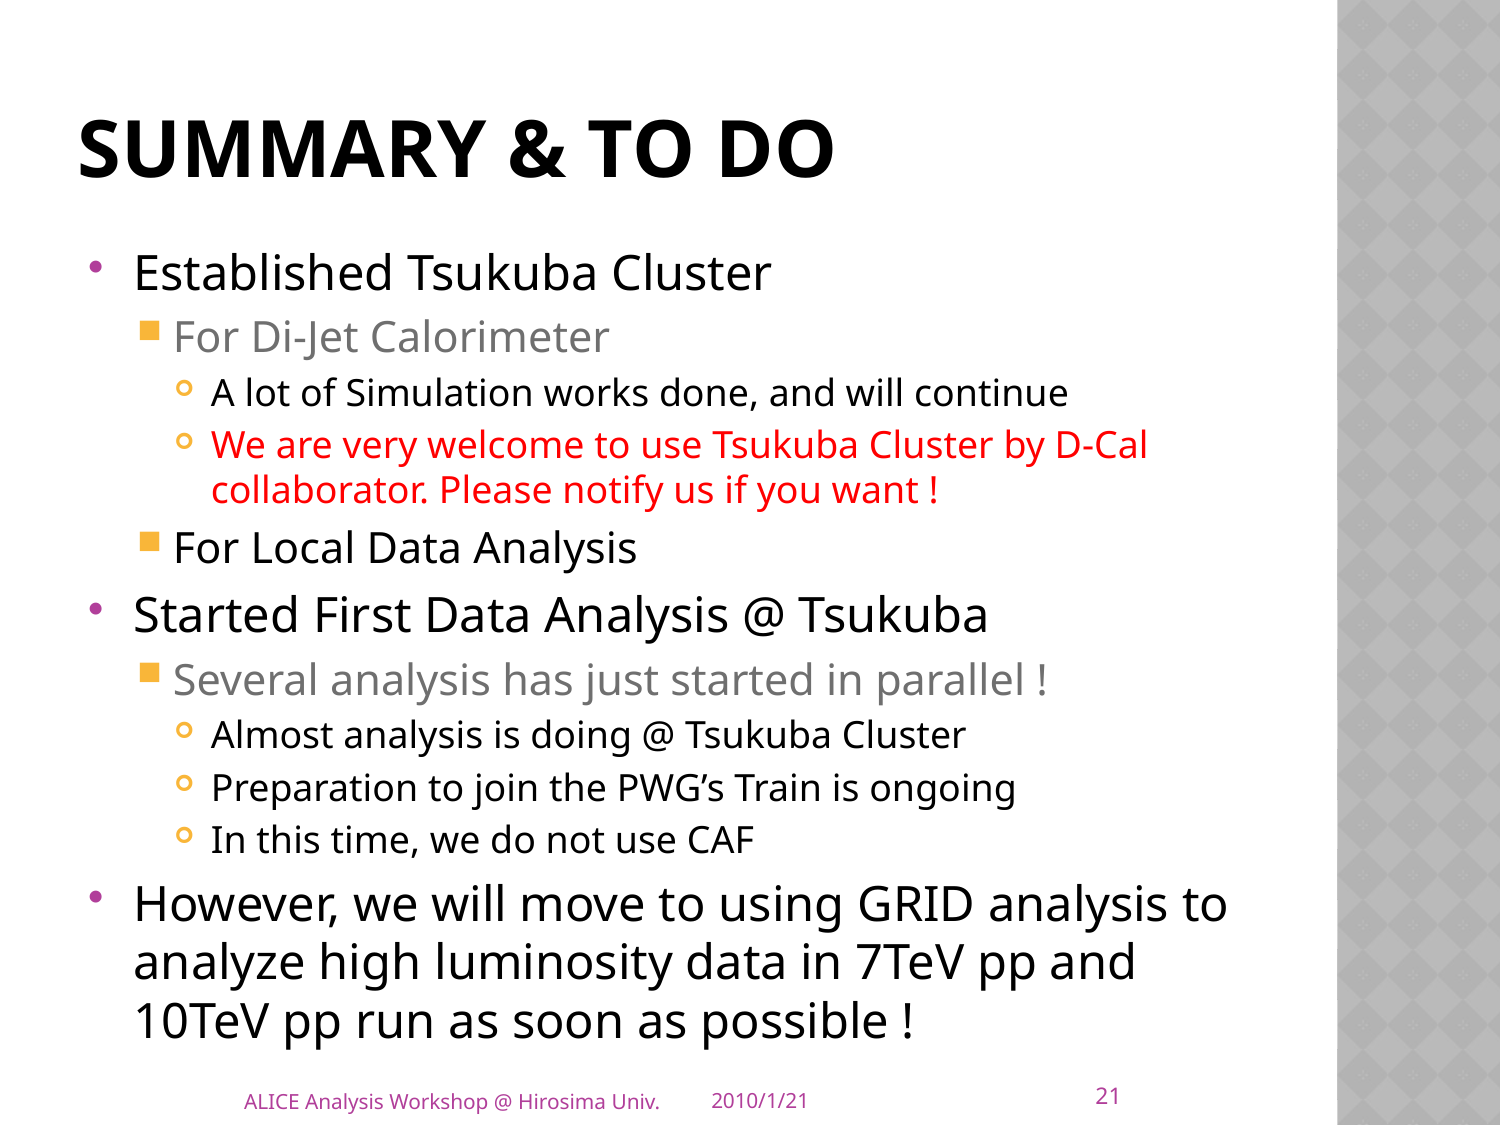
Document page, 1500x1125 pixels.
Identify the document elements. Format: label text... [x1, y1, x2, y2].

slide_number 21 [1025, 1075, 1122, 1113]
footer ALICE Analysis Workshop @ Hirosima Univ. [75, 1075, 675, 1114]
title Summary & To do [70, 35, 1258, 194]
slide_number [696, 1075, 1025, 1113]
list Established Tsukuba Cluster For Di-Jet Calorimeter A lot of Simulation works done, and will continue We are very welcome to use Tsukuba Cluster by D-Cal collaborator. Please notify us if you want ! For Local Data Analysis Started First Data Analysis @ Tsukuba Several analysis has just started in parallel ! Almost analysis is doing @ Tsukuba Cluster Preparation to join the PWG’s Train is ongoing In this time, we do not use CAF However, we will move to using GRID analysis to analyze high luminosity data in 7TeV pp and 10TeV pp run as soon as possible ! [75, 234, 1263, 1059]
